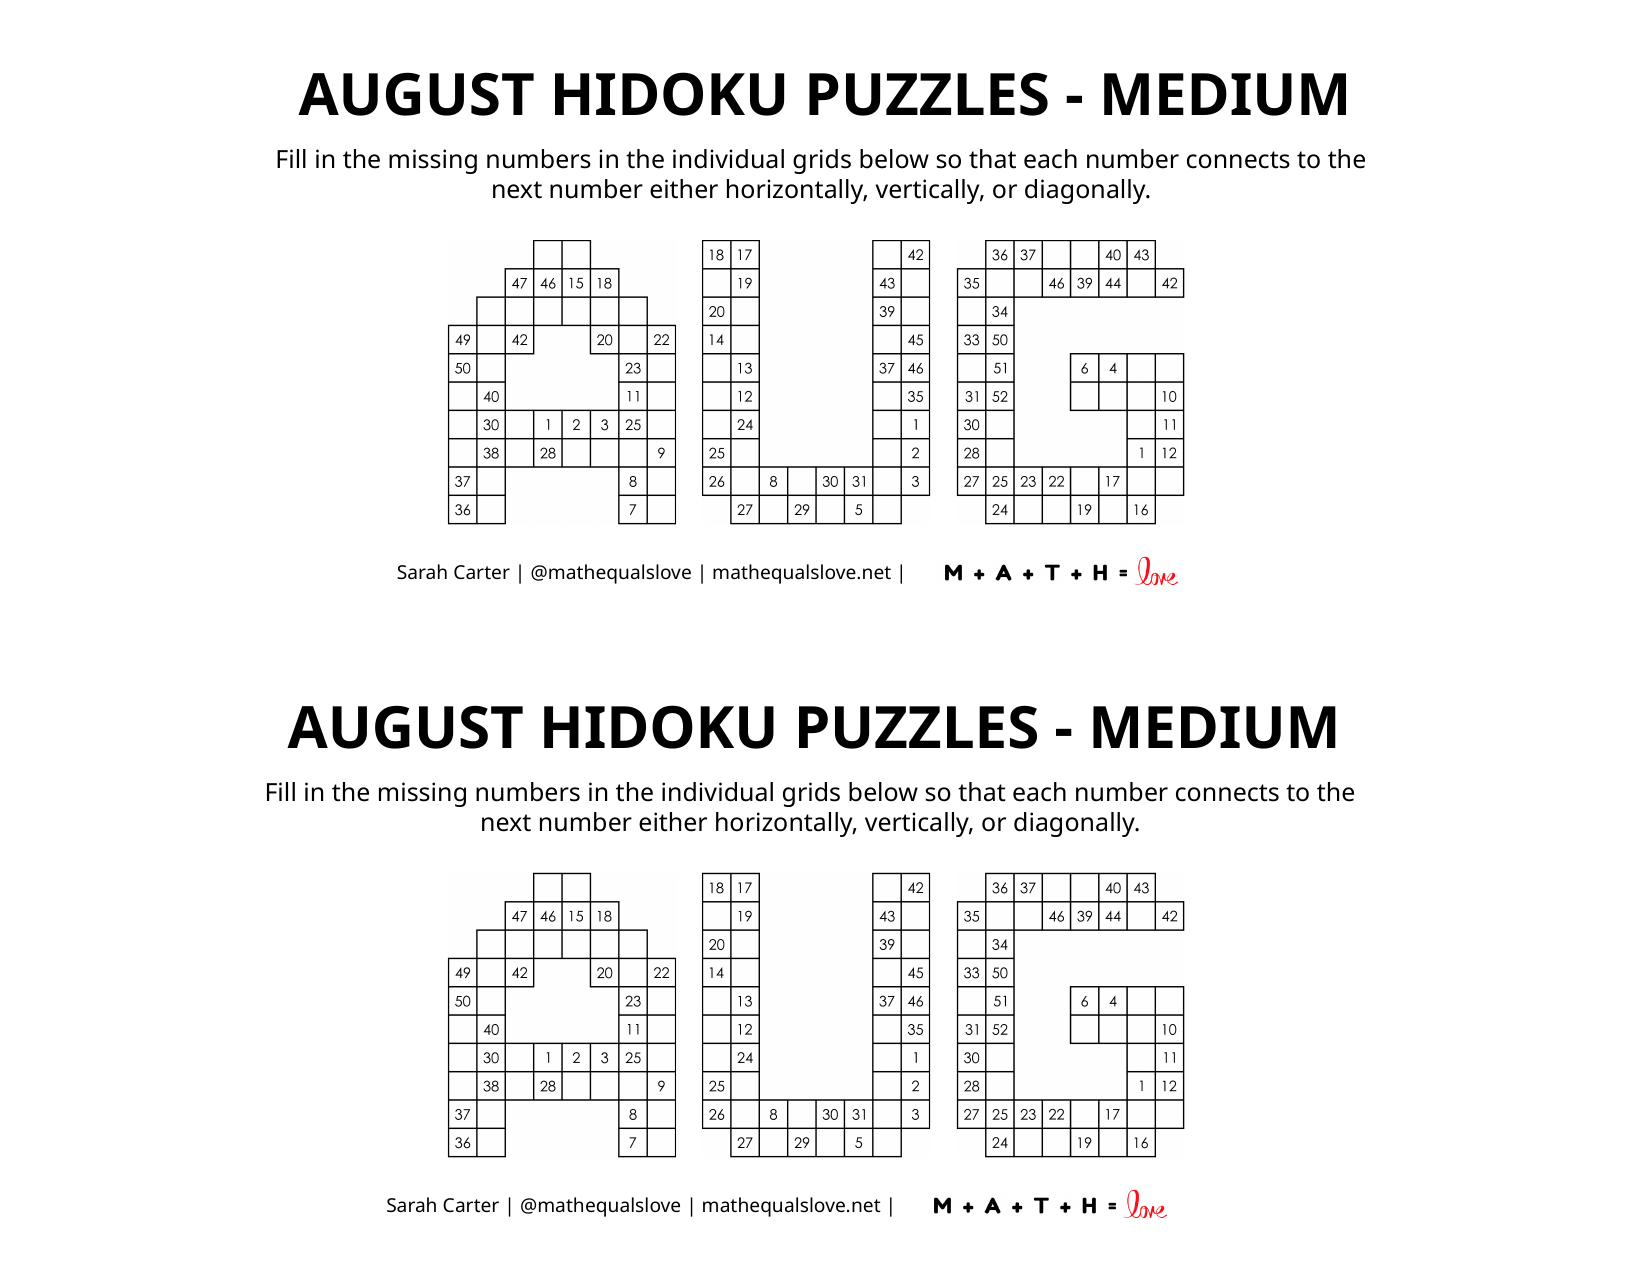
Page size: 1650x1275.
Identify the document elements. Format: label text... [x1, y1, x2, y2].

text_box Fill in the missing numbers in the individual grids below so that each number connects to the next number either horizontally, vertically, or diagonally. [0, 135, 1650, 211]
picture [447, 239, 677, 526]
text_box Sarah Carter | @mathequalslove | mathequalslove.net | [382, 553, 1217, 592]
picture [701, 239, 931, 526]
picture [955, 872, 1186, 1159]
text_box Fill in the missing numbers in the individual grids below so that each number connects to the next number either horizontally, vertically, or diagonally. [0, 768, 1640, 844]
picture [924, 1187, 1173, 1222]
picture [701, 872, 931, 1159]
text_box AUGUST HIDOKU PUZZLES - MEDIUM [66, 683, 1563, 768]
picture [935, 554, 1184, 589]
text_box Sarah Carter | @mathequalslove | mathequalslove.net | [371, 1186, 1206, 1225]
picture [955, 239, 1186, 526]
text_box AUGUST HIDOKU PUZZLES - MEDIUM [76, 50, 1574, 135]
picture [447, 872, 677, 1159]
